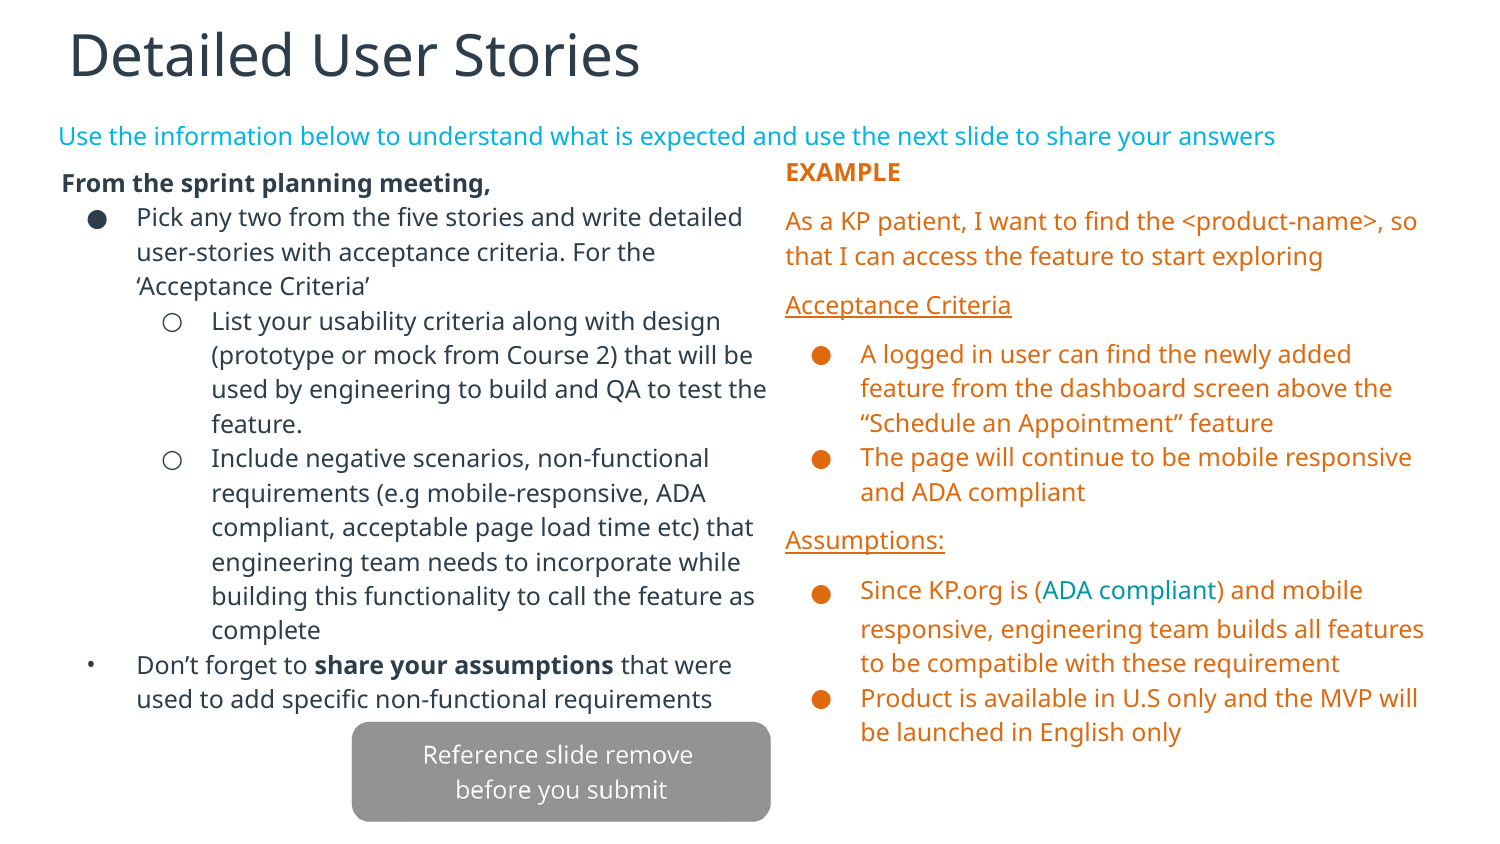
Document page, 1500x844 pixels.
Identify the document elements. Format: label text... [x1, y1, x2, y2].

title Detailed User Stories [62, 12, 1413, 101]
text_box EXAMPLE As a KP patient, I want to find the <product-name>, so that I can access the feature to start exploring Acceptance Criteria A logged in user can find the newly added feature from the dashboard screen above the “Schedule an Appointment” feature The page will continue to be mobile responsive and ADA compliant Assumptions: Since KP.org is (ADA compliant) and mobile responsive, engineering team builds all features to be compatible with these requirement Product is available in U.S only and the MVP will be launched in English only [785, 152, 1437, 767]
picture [347, 718, 774, 825]
list From the sprint planning meeting, Pick any two from the five stories and write detailed user-stories with acceptance criteria. For the ‘Acceptance Criteria’ List your usability criteria along with design (prototype or mock from Course 2) that will be used by engineering to build and QA to test the feature. Include negative scenarios, non-functional requirements (e.g mobile-responsive, ADA compliant, acceptable page load time etc) that engineering team needs to incorporate while building this functionality to call the feature as complete Don’t forget to share your assumptions that were used to add specific non-functional requirements [55, 157, 780, 724]
text_box Use the information below to understand what is expected and use the next slide to share your answers [43, 101, 1479, 149]
